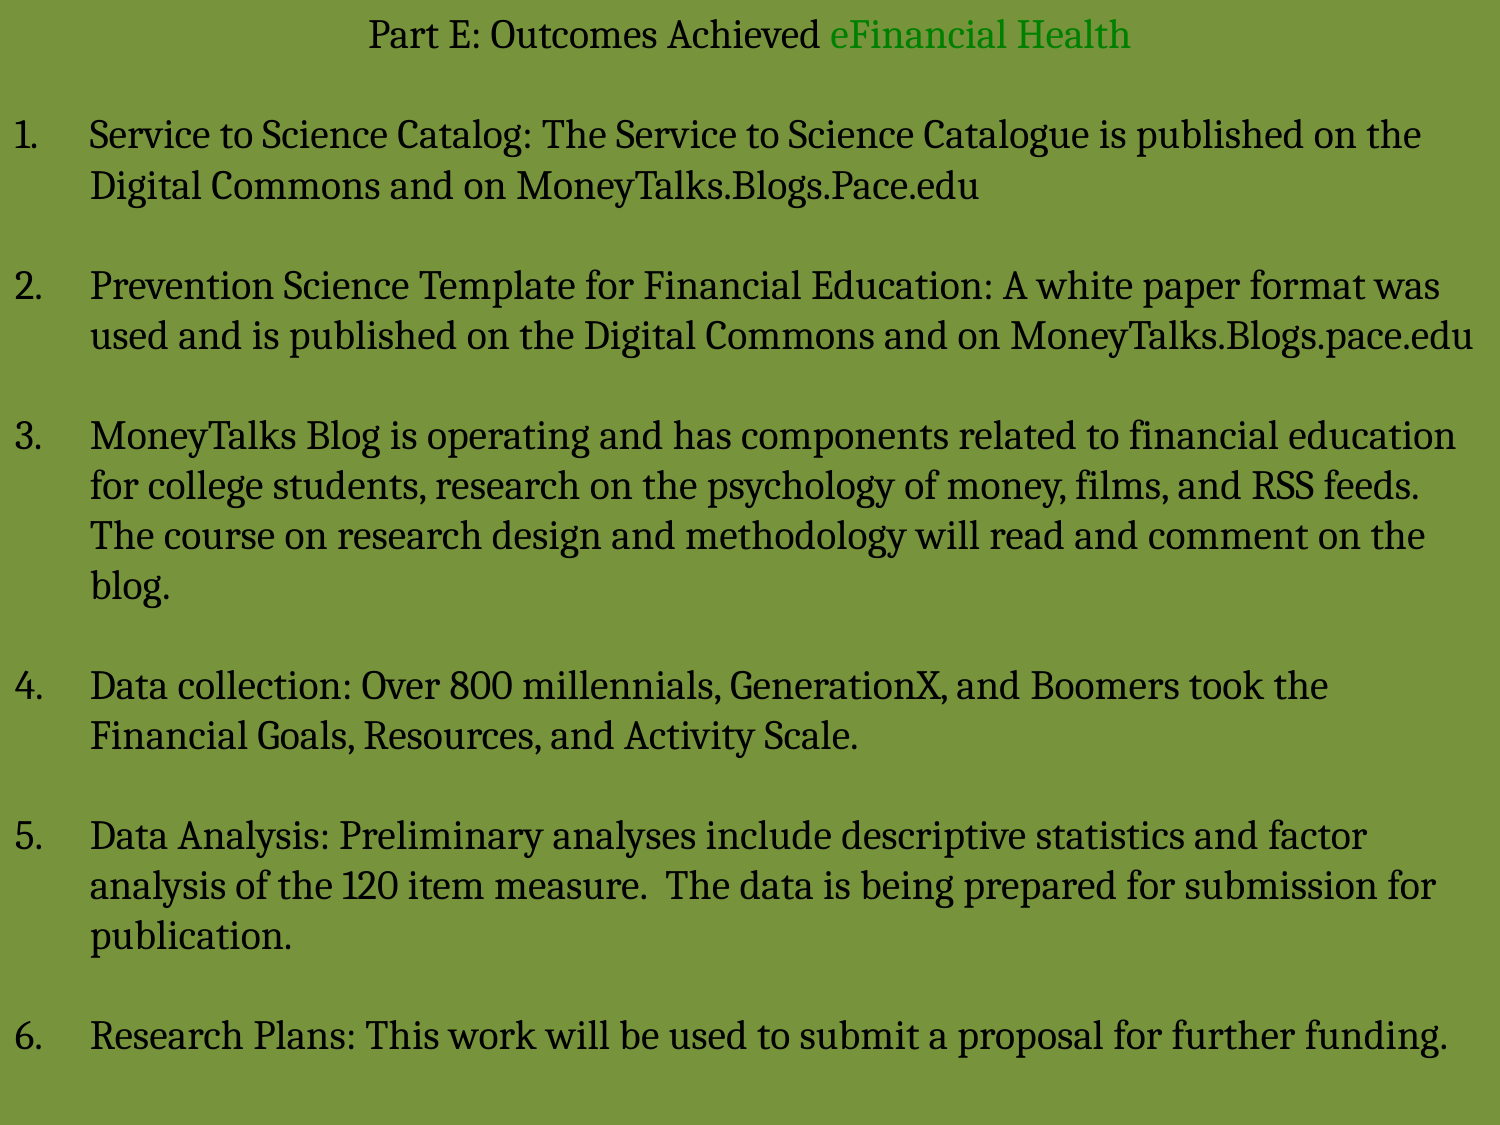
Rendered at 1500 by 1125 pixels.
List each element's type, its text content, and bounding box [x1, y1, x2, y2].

text_box Part E: Outcomes Achieved eFinancial Health Service to Science Catalog: The Service to Science Catalogue is published on the Digital Commons and on MoneyTalks.Blogs.Pace.edu Prevention Science Template for Financial Education: A white paper format was used and is published on the Digital Commons and on MoneyTalks.Blogs.pace.edu MoneyTalks Blog is operating and has components related to financial education for college students, research on the psychology of money, films, and RSS feeds. The course on research design and methodology will read and comment on the blog. Data collection: Over 800 millennials, GenerationX, and Boomers took the Financial Goals, Resources, and Activity Scale. Data Analysis: Preliminary analyses include descriptive statistics and factor analysis of the 120 item measure. The data is being prepared for submission for publication. Research Plans: This work will be used to submit a proposal for further funding. [0, 0, 1500, 1125]
